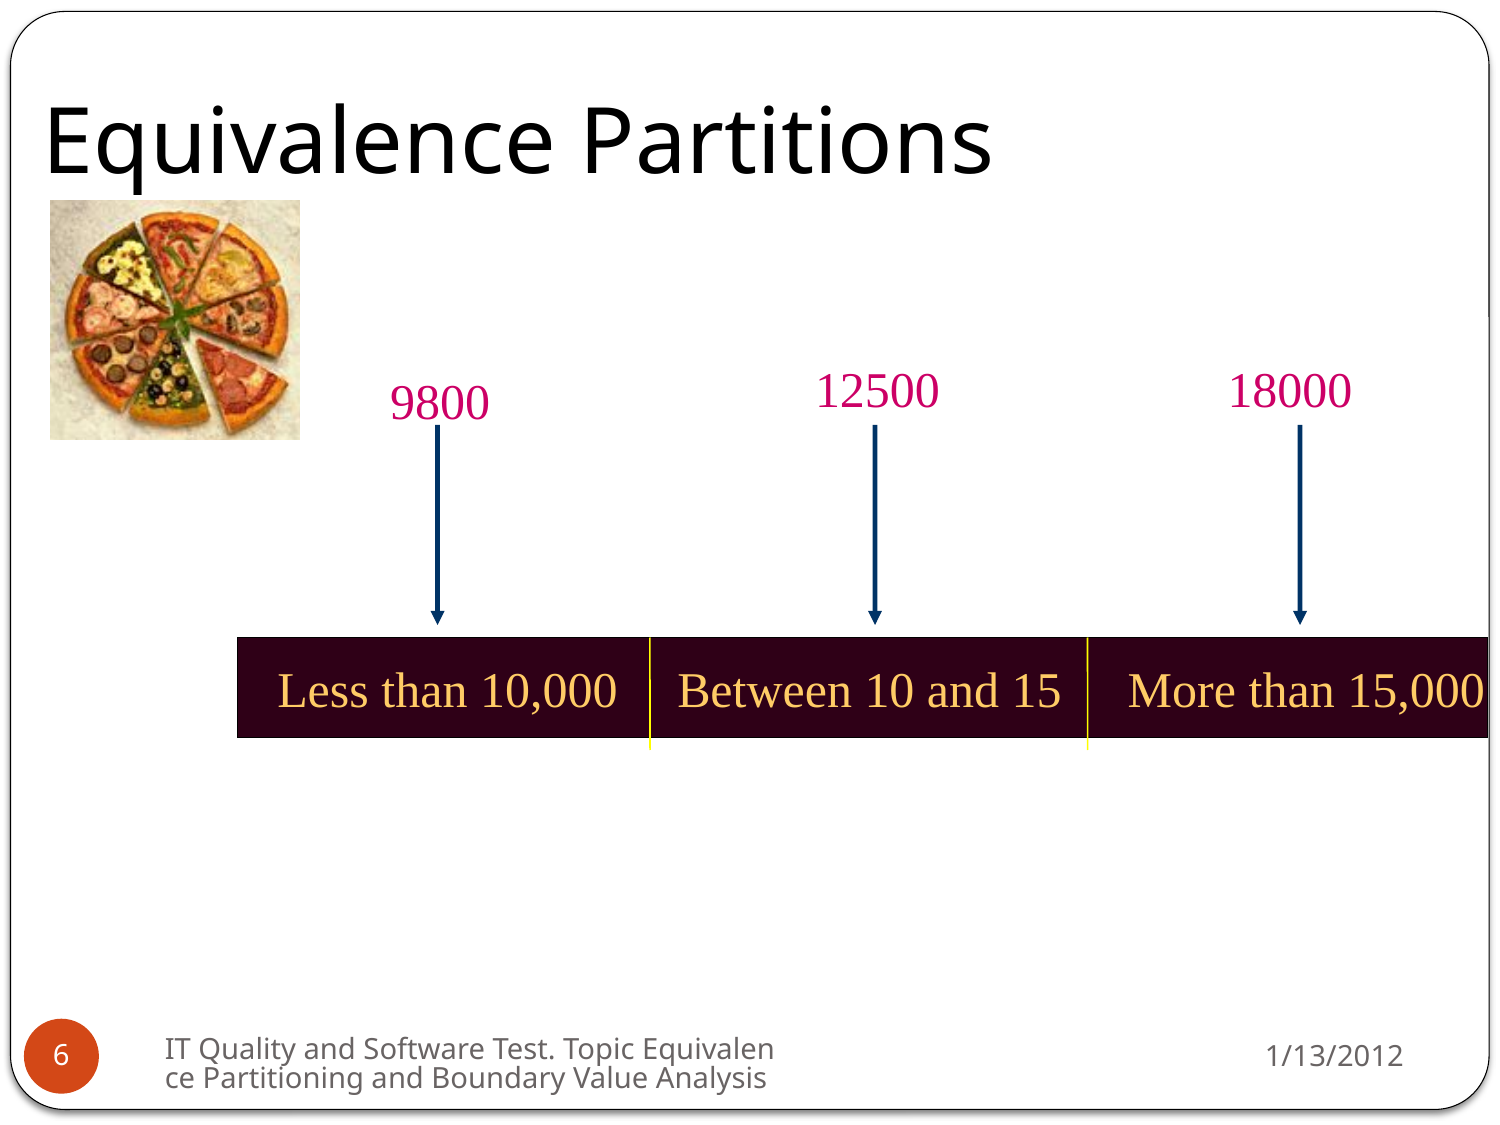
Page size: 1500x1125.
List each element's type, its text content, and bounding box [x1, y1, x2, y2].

text_box 18000 [1212, 349, 1368, 425]
picture [49, 199, 301, 440]
text_box [1293, 425, 1307, 625]
text_box [1088, 637, 1488, 738]
text_box Less than 10,000 [262, 649, 633, 725]
text_box [868, 425, 882, 625]
text_box Between 10 and 15 [662, 649, 1077, 725]
text_box More than 15,000 [1113, 649, 1500, 725]
slide_number 6 [23, 1018, 99, 1094]
text_box 12500 [800, 349, 955, 425]
text_box 9800 [375, 362, 505, 438]
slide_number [1012, 1015, 1419, 1094]
text_box Equivalence Partitions [27, 74, 1010, 200]
footer IT Quality and Software Test. Topic Equivalence Partitioning and Boundary Value Analysis [150, 1012, 800, 1088]
text_box [237, 637, 1087, 738]
text_box [431, 438, 444, 625]
